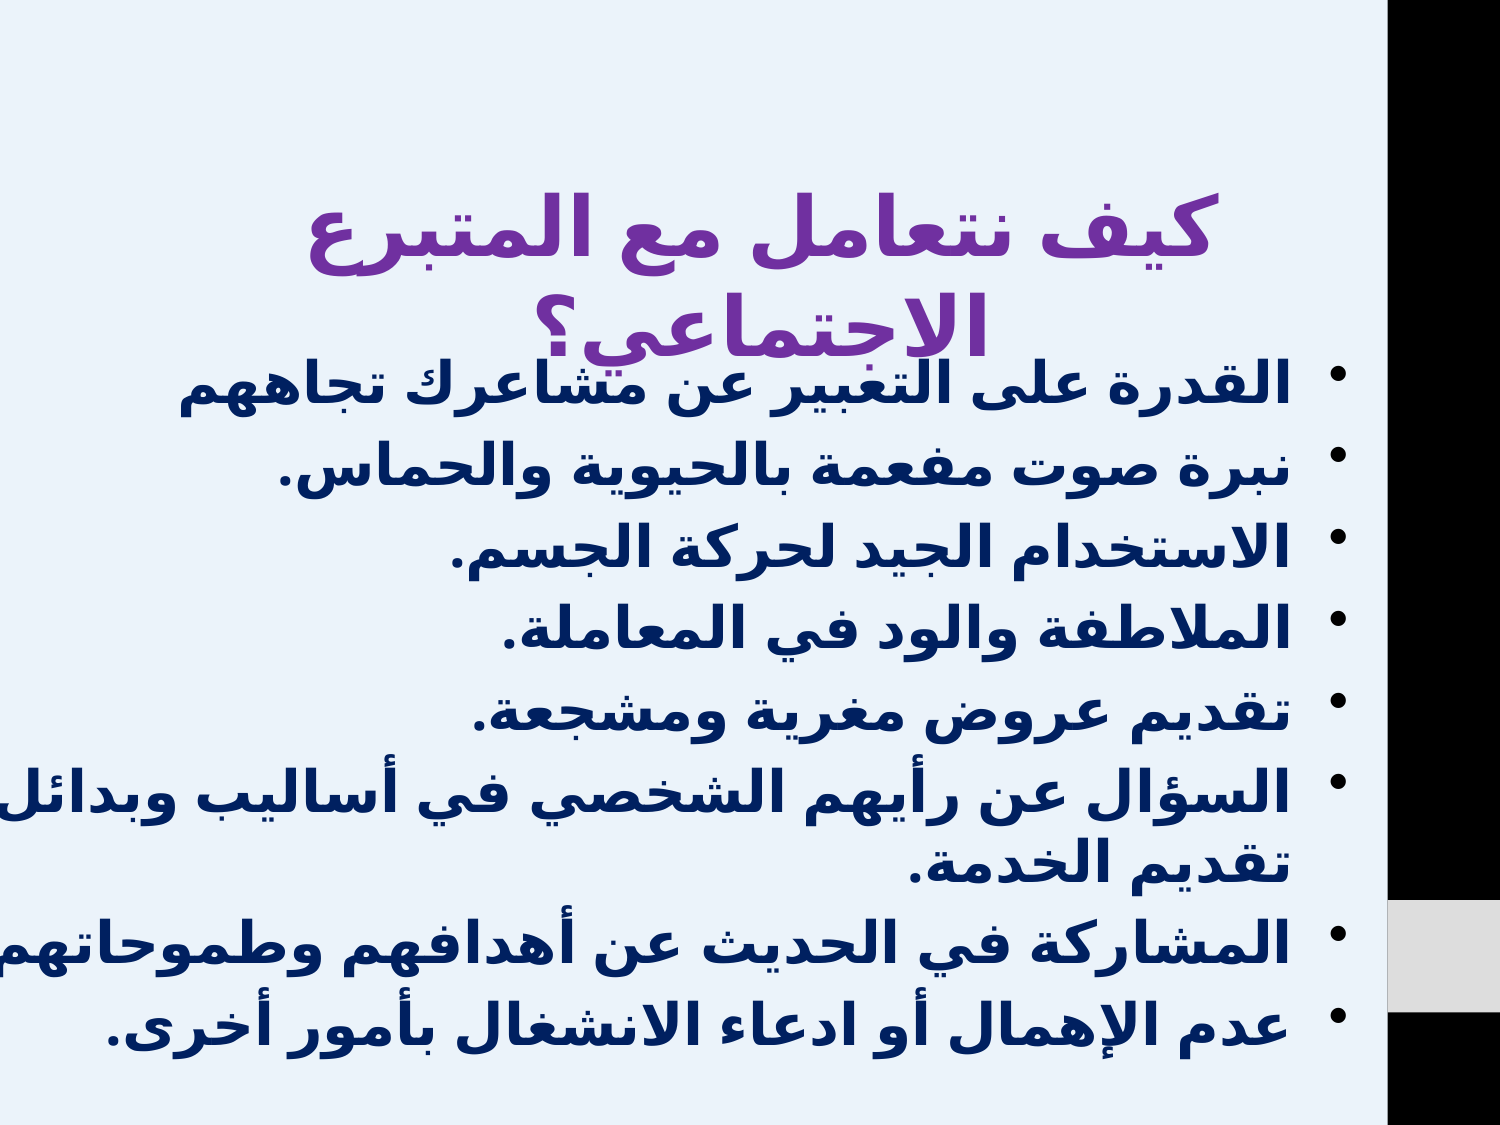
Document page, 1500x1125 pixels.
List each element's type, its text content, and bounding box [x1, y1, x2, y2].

text_box كيف نتعامل مع المتبرع الاجتماعي؟ [53, 220, 1471, 327]
text_box القدرة على التعبير عن مشاعرك تجاههم نبرة صوت مفعمة بالحيوية والحماس. الاستخدام الجيد لحركة الجسم. الملاطفة والود في المعاملة. تقديم عروض مغرية ومشجعة. السؤال عن رأيهم الشخصي في أساليب وبدائل تقديم الخدمة. المشاركة في الحديث عن أهدافهم وطموحاتهم. عدم الإهمال أو ادعاء الانشغال بأمور أخرى. [0, 338, 1365, 1036]
